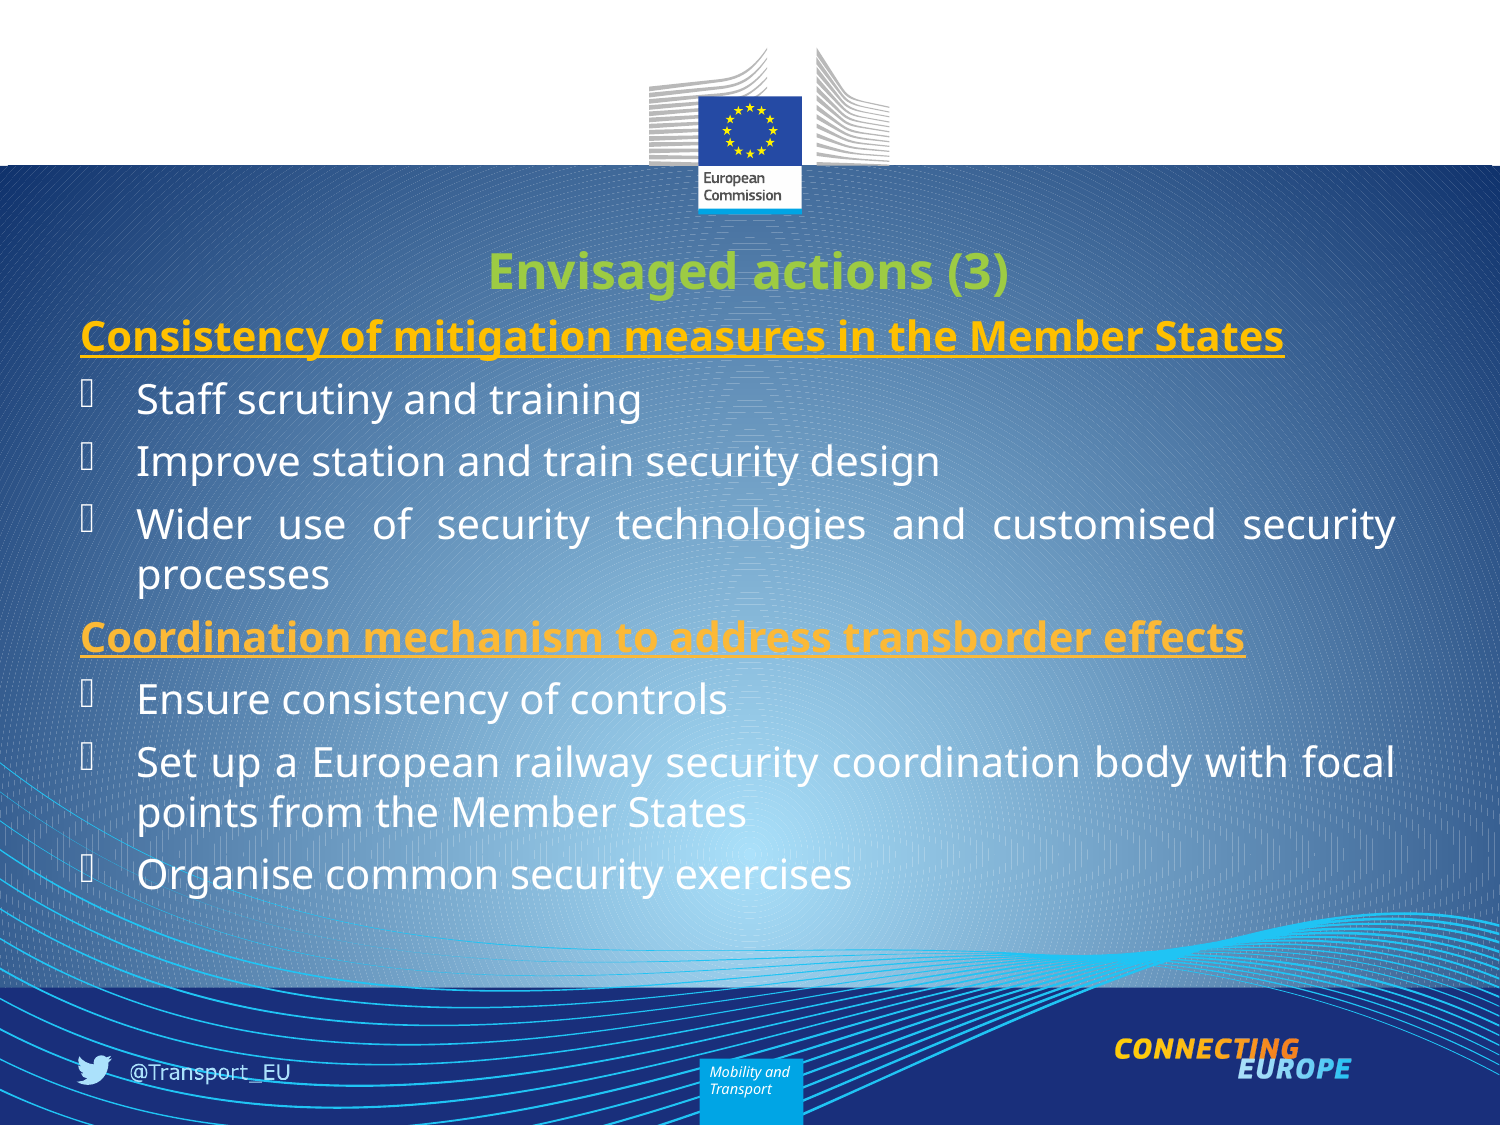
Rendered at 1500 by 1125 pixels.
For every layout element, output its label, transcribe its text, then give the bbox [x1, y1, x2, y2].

list Consistency of mitigation measures in the Member States Staff scrutiny and training Improve station and train security design Wider use of security technologies and customised security processes Coordination mechanism to address transborder effects Ensure consistency of controls Set up a European railway security coordination body with focal points from the Member States Organise common security exercises [64, 302, 1412, 916]
picture [1112, 1036, 1355, 1081]
list Envisaged actions (3) [63, 231, 1434, 285]
